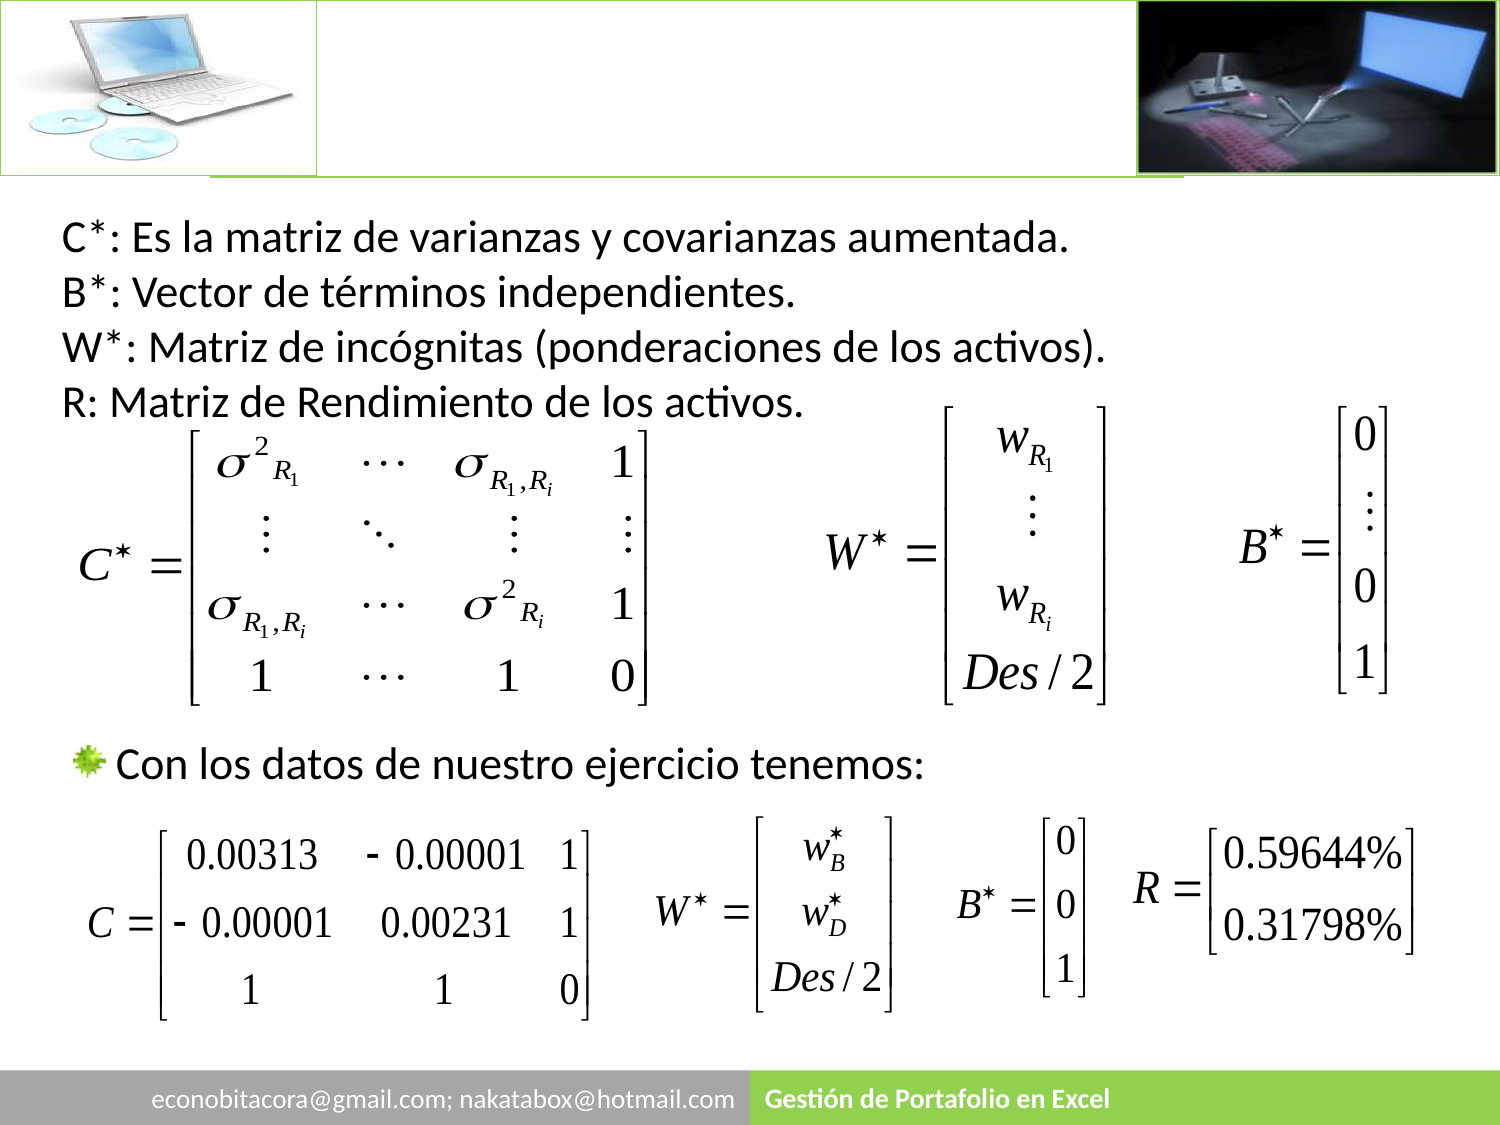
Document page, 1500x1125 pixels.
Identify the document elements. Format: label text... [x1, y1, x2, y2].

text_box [820, 398, 1126, 716]
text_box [650, 808, 908, 1022]
text_box [318, 0, 1134, 178]
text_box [81, 820, 605, 1032]
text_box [1230, 398, 1407, 704]
picture [1136, 0, 1500, 177]
text_box econobitacora@gmail.com; nakatabox@hotmail.com [0, 1070, 749, 1125]
text_box Con los datos de nuestro ejercicio tenemos: [58, 726, 1430, 797]
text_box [71, 421, 667, 716]
text_box C*: Es la matriz de varianzas y covarianzas aumentada. B*: Vector de términos independientes. W*: Matriz de incógnitas (ponderaciones de los activos). R: Matriz de Rendimiento de los activos. [46, 199, 1465, 422]
picture [73, 745, 106, 778]
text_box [1124, 820, 1430, 964]
text_box Gestión de Portafolio en Excel [749, 1070, 1500, 1125]
picture [0, 0, 317, 177]
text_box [948, 808, 1102, 1008]
